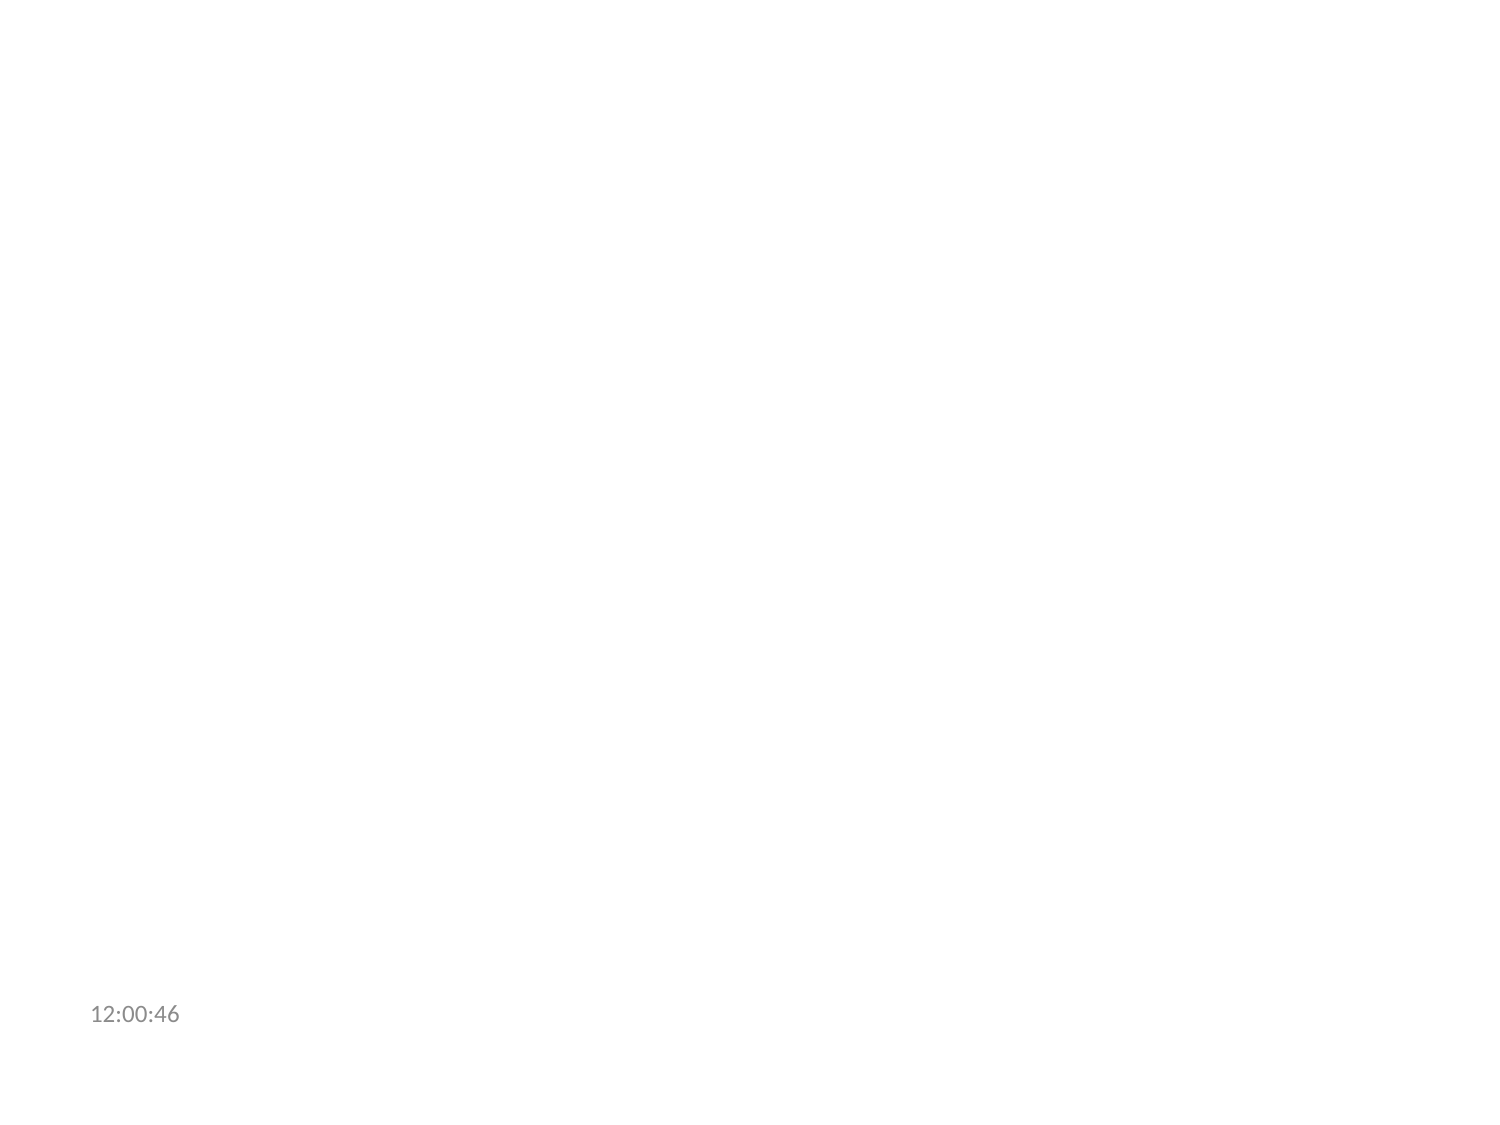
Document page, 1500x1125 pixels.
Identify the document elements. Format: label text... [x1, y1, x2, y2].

text_box 15:35:09 [75, 982, 425, 1043]
